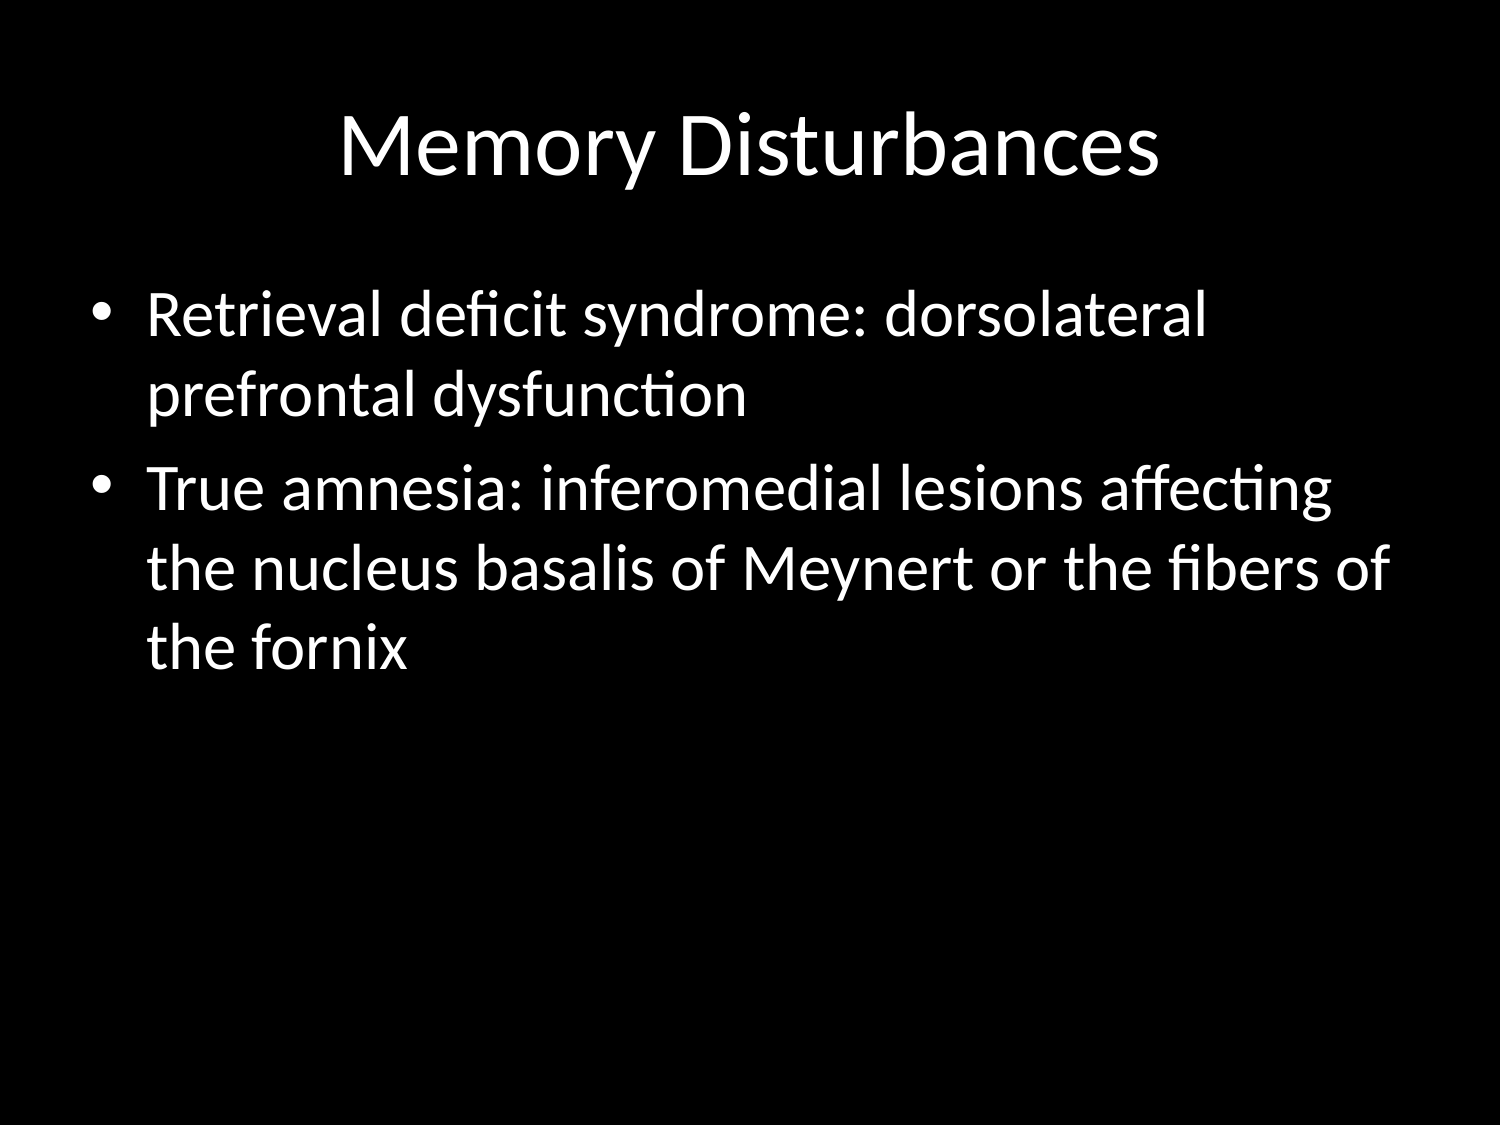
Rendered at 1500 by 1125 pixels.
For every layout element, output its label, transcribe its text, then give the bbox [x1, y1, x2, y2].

title Memory Disturbances [75, 45, 1425, 233]
list Retrieval deficit syndrome: dorsolateral prefrontal dysfunction True amnesia: inferomedial lesions affecting the nucleus basalis of Meynert or the fibers of the fornix [75, 262, 1425, 1005]
